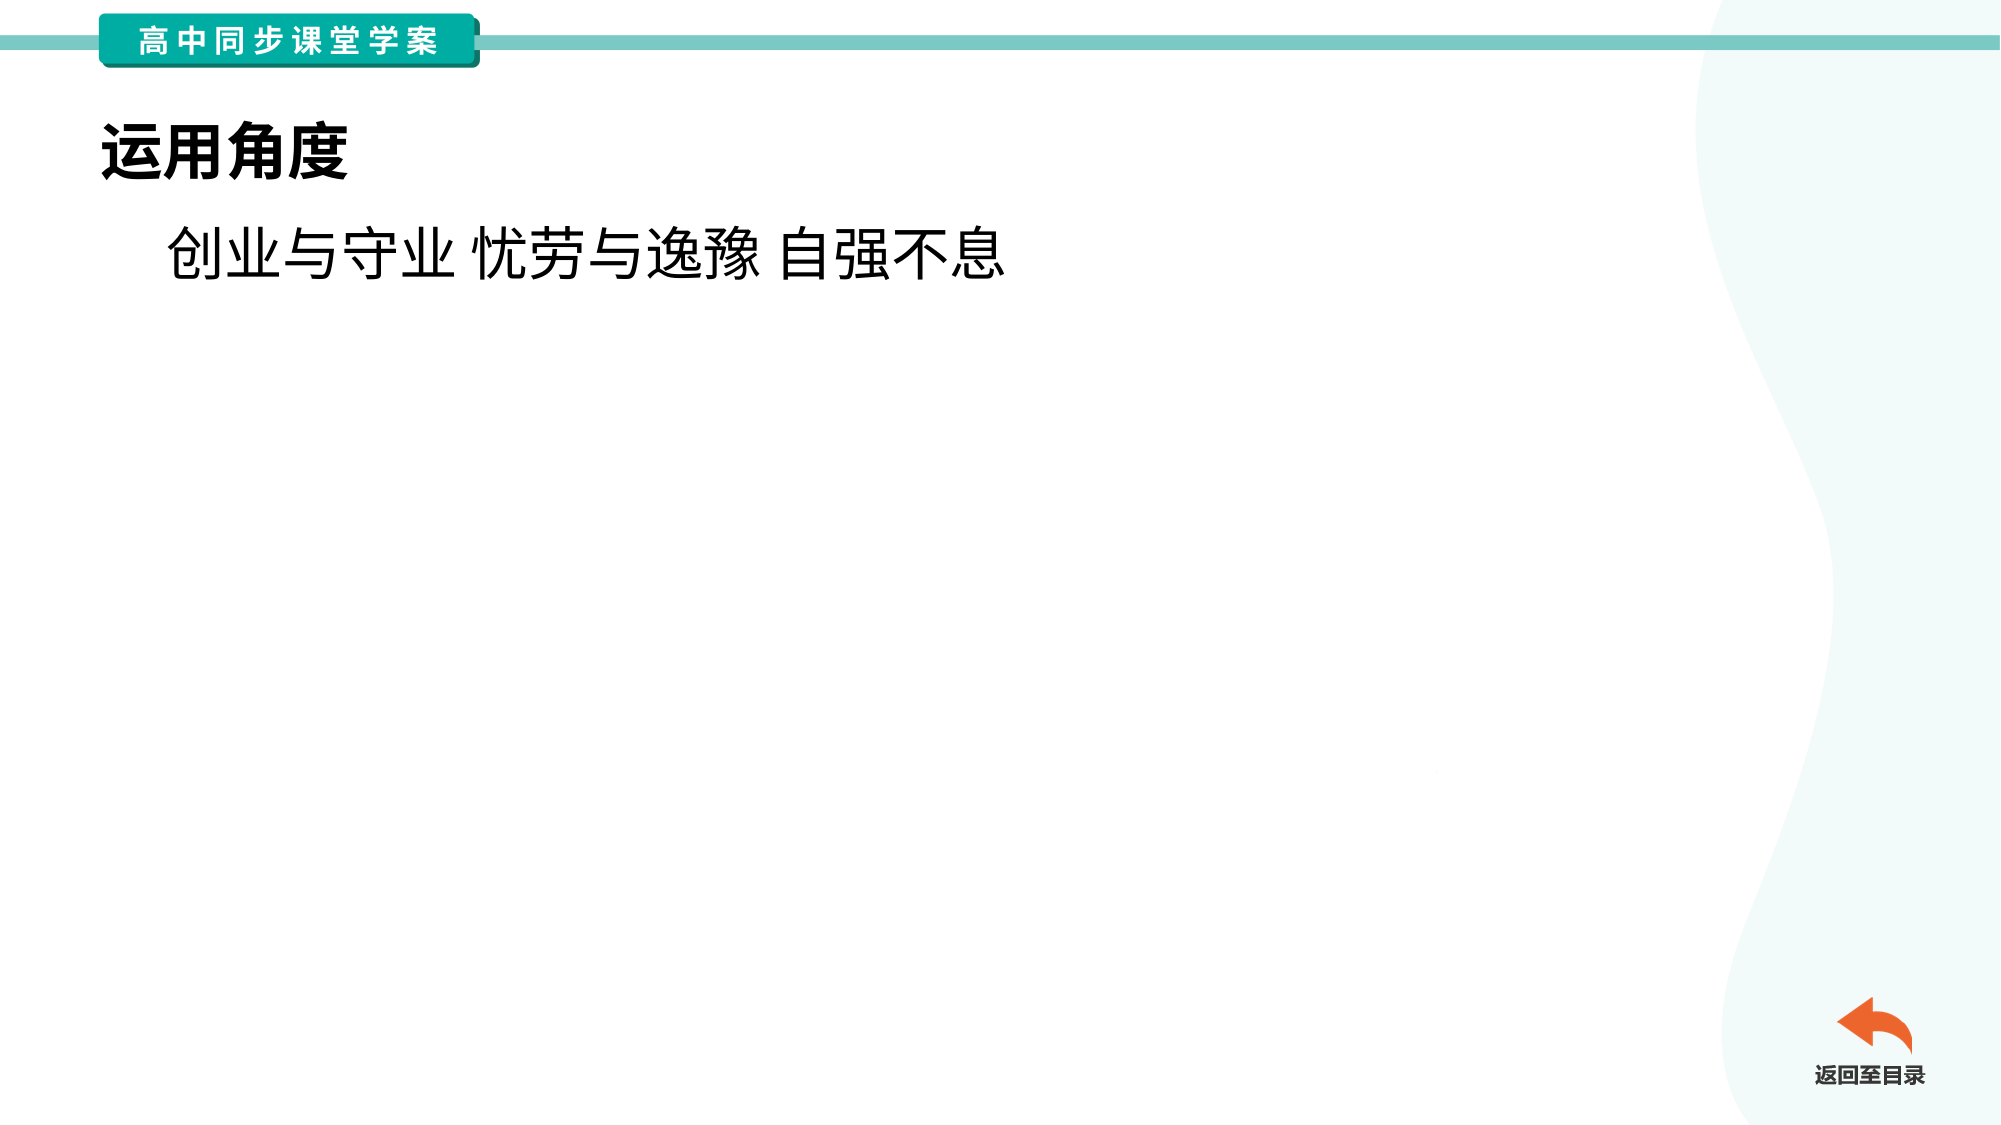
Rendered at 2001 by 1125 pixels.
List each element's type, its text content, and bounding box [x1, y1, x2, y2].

picture [0, 0, 2000, 1125]
text_box 运用角度 [100, 76, 1899, 185]
text_box 创业与守业 忧劳与逸豫 自强不息 [100, 185, 1899, 288]
